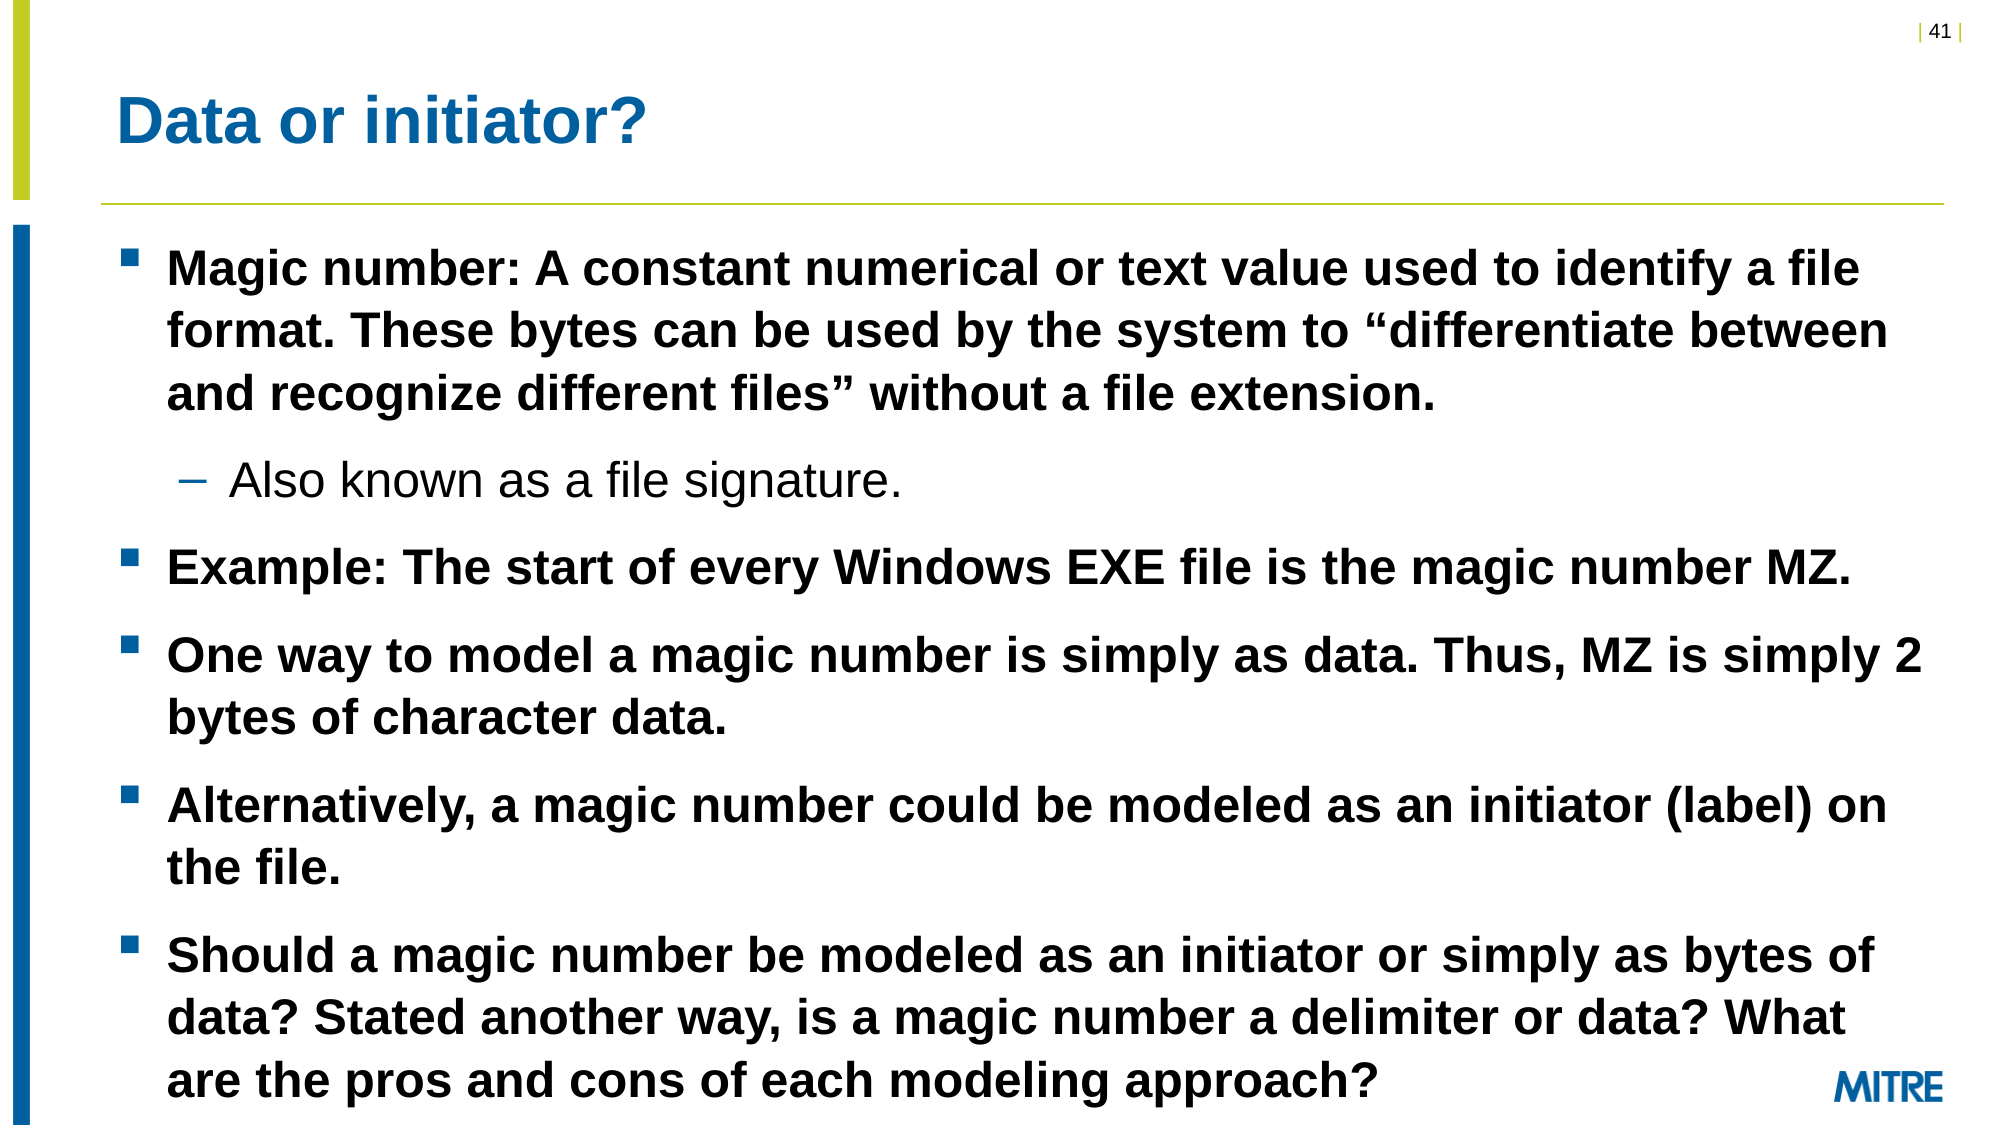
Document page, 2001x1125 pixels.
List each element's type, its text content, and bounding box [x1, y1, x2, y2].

title Data or initiator? [101, 60, 1945, 184]
picture [1834, 1068, 1945, 1109]
list Magic number: A constant numerical or text value used to identify a file format. These bytes can be used by the system to “differentiate between and recognize different files” without a file extension. Also known as a file signature. Example: The start of every Windows EXE file is the magic number MZ. One way to model a magic number is simply as data. Thus, MZ is simply 2 bytes of character data. Alternatively, a magic number could be modeled as an initiator (label) on the file. Should a magic number be modeled as an initiator or simply as bytes of data? Stated another way, is a magic number a delimiter or data? What are the pros and cons of each modeling approach? [101, 224, 1945, 1012]
